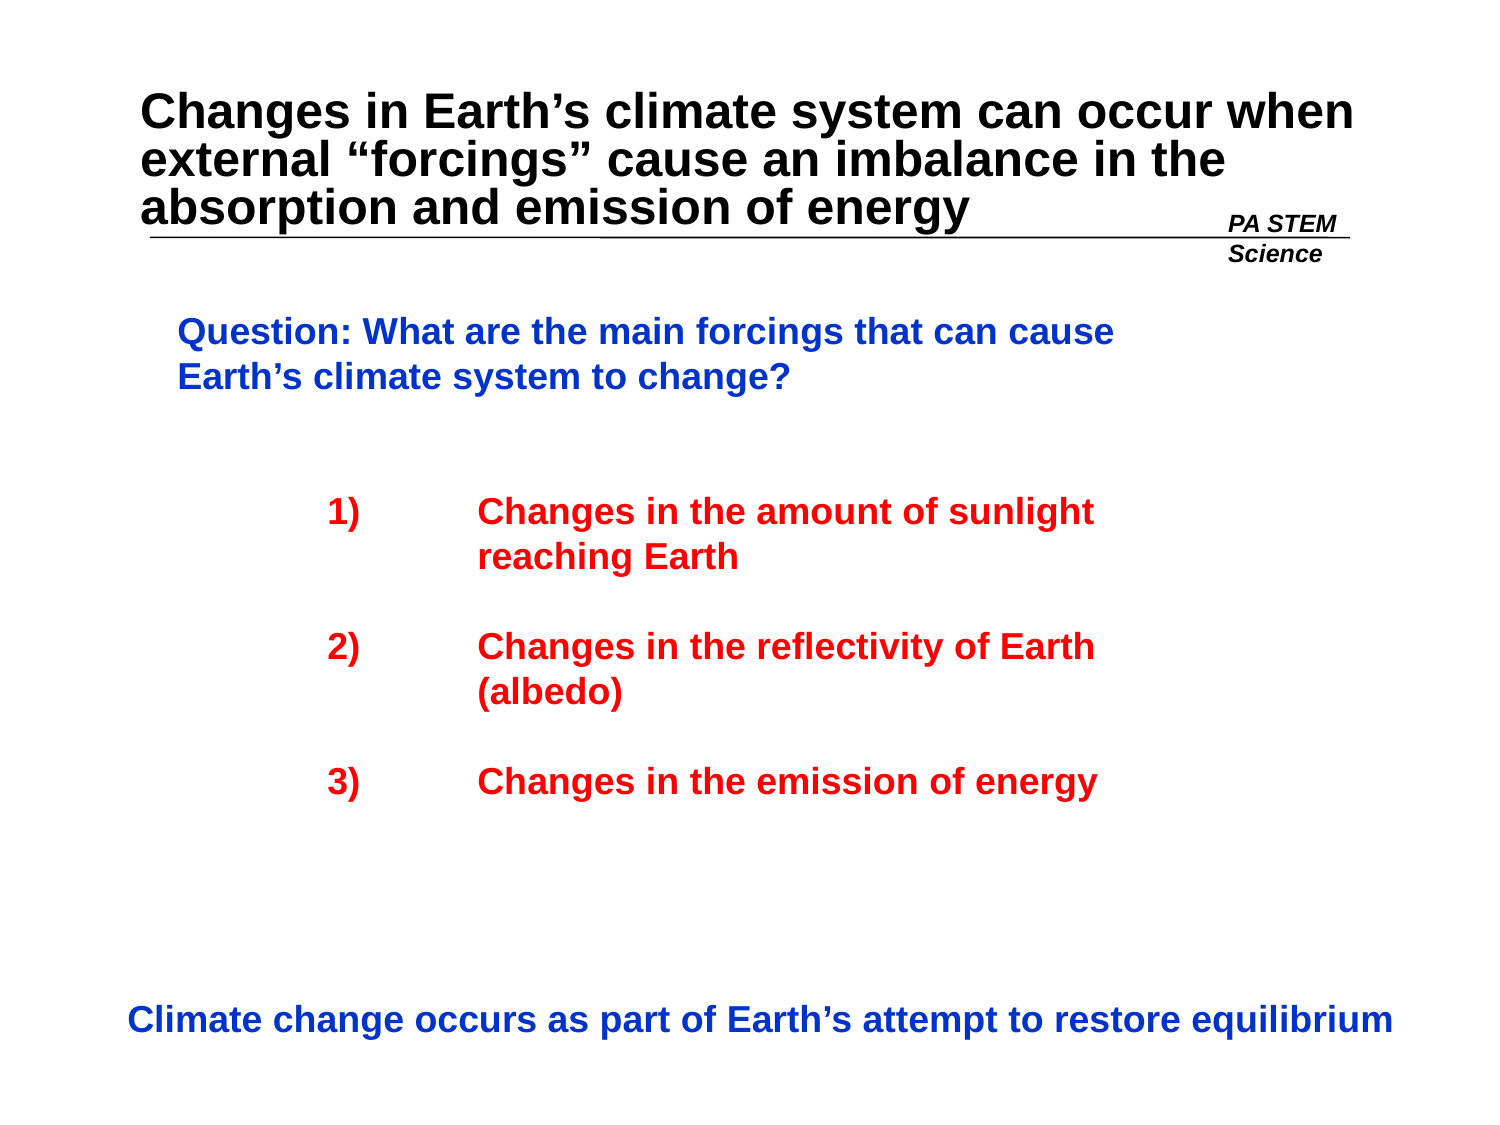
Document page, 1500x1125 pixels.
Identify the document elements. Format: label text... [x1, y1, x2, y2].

title Changes in Earth’s climate system can occur when external “forcings” cause an imbalance in the absorption and emission of energy [124, 62, 1426, 263]
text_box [149, 199, 1353, 276]
text_box Question: What are the main forcings that can cause Earth’s climate system to change? 1) Changes in the amount of sunlight reaching Earth 2) Changes in the reflectivity of Earth (albedo) 3) Changes in the emission of energy [162, 299, 1175, 900]
text_box Climate change occurs as part of Earth’s attempt to restore equilibrium [112, 987, 1425, 1048]
